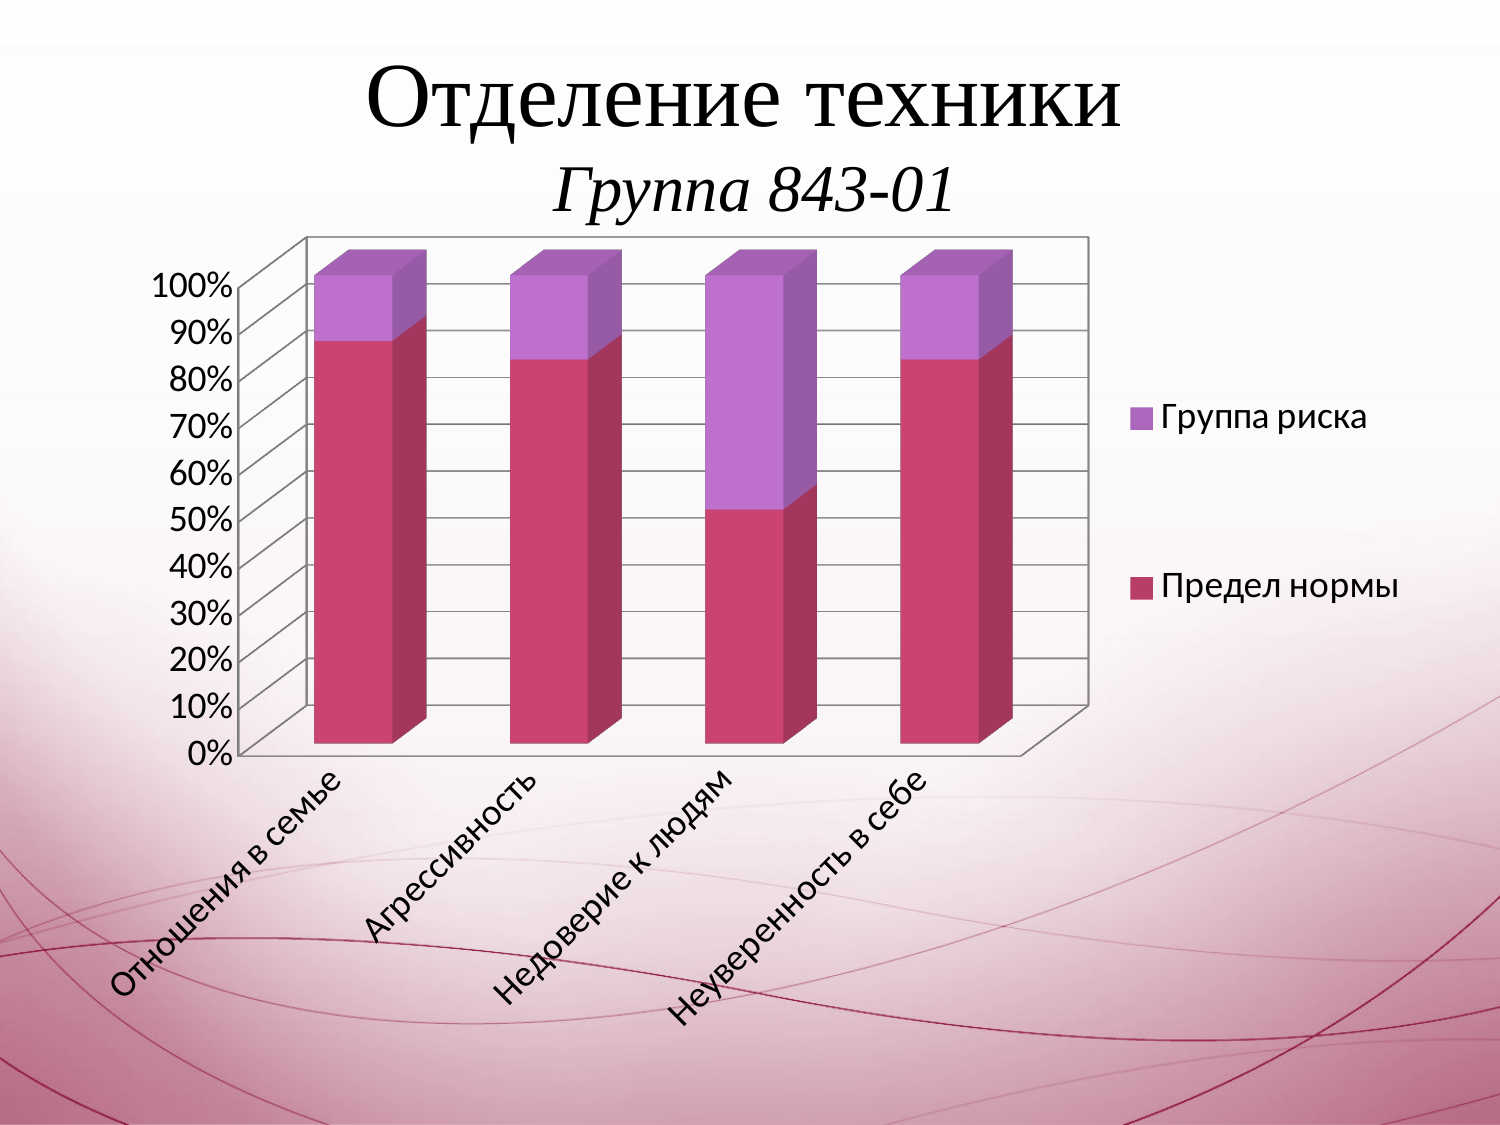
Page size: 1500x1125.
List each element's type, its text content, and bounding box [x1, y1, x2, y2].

subtitle Группа 843-01 [76, 137, 1436, 1047]
title Отделение техники [29, 19, 1459, 161]
chart [76, 219, 1424, 1053]
